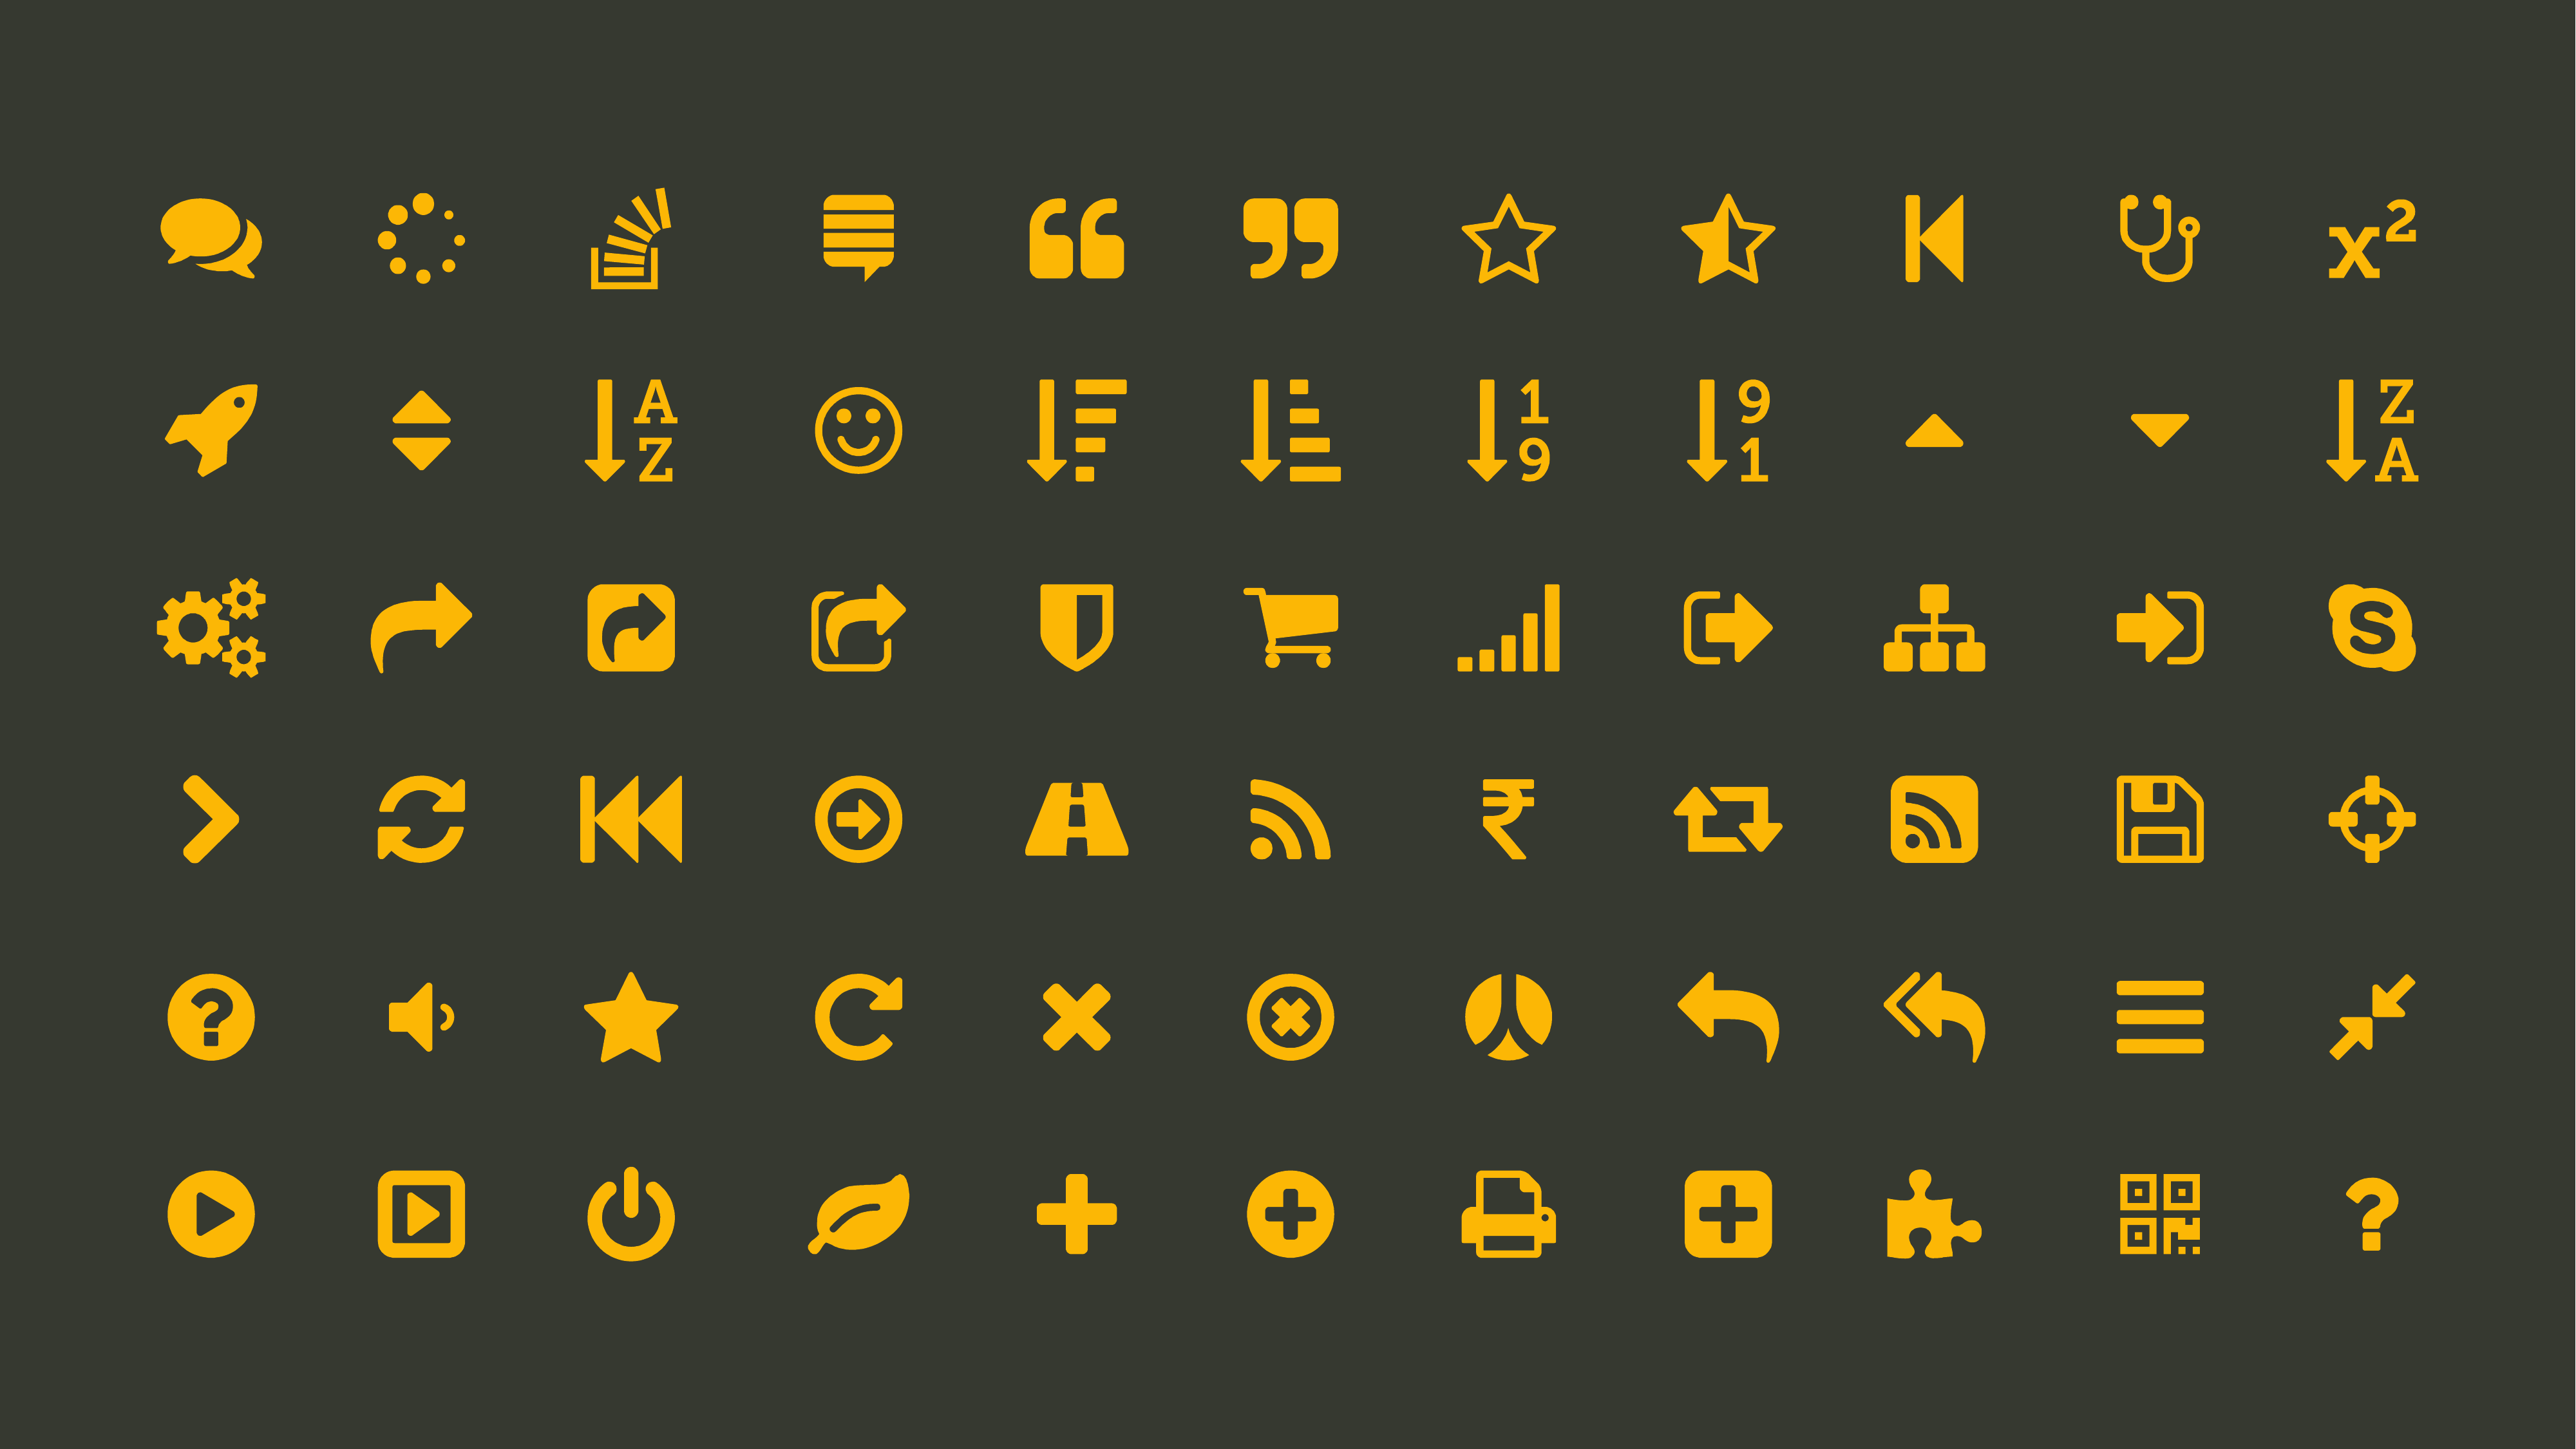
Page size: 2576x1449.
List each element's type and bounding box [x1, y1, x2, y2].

text_box [2329, 227, 2380, 278]
text_box [1519, 437, 1550, 482]
text_box [1685, 1170, 1772, 1258]
text_box [167, 1170, 255, 1258]
text_box [1891, 775, 1978, 863]
text_box [836, 408, 851, 424]
text_box [2326, 379, 2367, 482]
text_box [2372, 974, 2416, 1018]
text_box [2167, 591, 2204, 665]
text_box [1290, 437, 1330, 453]
text_box [1250, 779, 1331, 860]
text_box [639, 437, 673, 482]
text_box [631, 195, 661, 234]
text_box [1683, 591, 1720, 665]
text_box [379, 775, 466, 812]
text_box [823, 194, 894, 211]
text_box [603, 267, 644, 276]
text_box [1740, 437, 1768, 482]
text_box [2345, 1177, 2399, 1229]
text_box [823, 214, 894, 229]
text_box [1027, 379, 1067, 482]
text_box [2120, 1218, 2157, 1255]
text_box [2116, 981, 2204, 996]
text_box [389, 982, 433, 1052]
text_box [1025, 782, 1129, 856]
text_box [222, 578, 266, 620]
text_box [1467, 379, 1508, 482]
text_box [815, 775, 903, 863]
text_box [222, 636, 266, 678]
text_box [1243, 198, 1287, 279]
text_box [390, 257, 406, 274]
text_box [2385, 199, 2416, 242]
text_box [823, 232, 894, 248]
text_box [837, 435, 880, 457]
text_box [370, 582, 473, 674]
text_box [1075, 437, 1106, 453]
text_box [1294, 198, 1338, 279]
text_box [1043, 983, 1111, 1051]
text_box [454, 235, 466, 246]
text_box [407, 1192, 440, 1236]
text_box [444, 210, 453, 220]
text_box [1681, 193, 1776, 284]
text_box [634, 379, 677, 424]
text_box [160, 198, 240, 264]
text_box [811, 591, 891, 672]
text_box [1290, 379, 1309, 395]
text_box [603, 252, 645, 265]
text_box [1075, 379, 1127, 395]
text_box [388, 205, 408, 225]
text_box [655, 187, 672, 229]
text_box [587, 584, 675, 672]
text_box [1457, 584, 1560, 672]
text_box [1520, 379, 1549, 424]
text_box [808, 1174, 910, 1255]
text_box [392, 437, 451, 471]
text_box [1906, 413, 1964, 448]
text_box [823, 251, 894, 282]
text_box [1247, 1170, 1334, 1258]
text_box [2380, 379, 2414, 424]
text_box [1075, 408, 1116, 424]
text_box [412, 193, 435, 215]
text_box [1906, 972, 1985, 1063]
text_box [1461, 1170, 1557, 1258]
text_box [1250, 808, 1302, 860]
text_box [2120, 1174, 2157, 1211]
text_box [1029, 198, 1074, 279]
text_box [607, 234, 648, 254]
text_box [1739, 379, 1770, 424]
text_box [2328, 775, 2416, 863]
text_box [440, 1003, 455, 1031]
text_box [1482, 779, 1535, 860]
text_box [2178, 1189, 2186, 1197]
text_box [1081, 198, 1124, 279]
text_box [2116, 1039, 2204, 1054]
text_box [1465, 974, 1502, 1045]
text_box [2329, 1017, 2373, 1061]
text_box [2178, 1247, 2186, 1255]
text_box [585, 379, 625, 482]
text_box [1487, 1028, 1530, 1061]
text_box [1461, 193, 1557, 284]
text_box [624, 1166, 639, 1218]
text_box [1037, 1174, 1117, 1255]
text_box [2135, 1232, 2143, 1240]
text_box [836, 799, 881, 839]
text_box [195, 219, 262, 279]
text_box [826, 584, 906, 658]
text_box [815, 387, 903, 474]
text_box [1265, 653, 1280, 668]
text_box [2116, 775, 2204, 863]
text_box [1673, 786, 1747, 852]
text_box [2362, 1232, 2381, 1251]
text_box [377, 231, 397, 250]
text_box [1884, 972, 1920, 1037]
text_box [2328, 584, 2416, 672]
text_box [1710, 786, 1783, 852]
text_box [167, 974, 255, 1061]
text_box [1705, 593, 1773, 663]
text_box [1906, 194, 1964, 283]
text_box [1887, 1170, 1982, 1259]
text_box [2375, 437, 2419, 482]
text_box [2120, 194, 2201, 283]
text_box [1250, 837, 1273, 860]
text_box [165, 384, 258, 477]
text_box [591, 247, 658, 290]
text_box [1040, 584, 1113, 672]
text_box [377, 826, 464, 863]
text_box [2116, 593, 2184, 663]
text_box [1243, 587, 1338, 654]
text_box [1271, 998, 1311, 1037]
text_box [1247, 974, 1334, 1061]
text_box [1687, 379, 1728, 482]
text_box [2192, 1247, 2200, 1255]
text_box [815, 974, 903, 1061]
text_box [583, 972, 679, 1063]
text_box [1240, 379, 1282, 482]
text_box [1290, 466, 1341, 482]
text_box [587, 1181, 675, 1262]
text_box [2131, 413, 2190, 448]
text_box [1516, 974, 1552, 1045]
text_box [2163, 1218, 2200, 1255]
text_box [1075, 466, 1094, 482]
text_box [580, 775, 682, 863]
text_box [1678, 972, 1779, 1063]
text_box [1290, 408, 1320, 424]
text_box [1316, 654, 1331, 668]
text_box [614, 214, 653, 243]
text_box [183, 775, 240, 864]
text_box [392, 390, 451, 424]
text_box [866, 408, 881, 424]
text_box [2135, 1189, 2143, 1197]
text_box [377, 1170, 466, 1258]
text_box [156, 591, 230, 665]
text_box [1884, 584, 1985, 672]
text_box [2116, 1010, 2204, 1025]
text_box [2163, 1174, 2200, 1211]
text_box [442, 259, 455, 272]
text_box [416, 269, 431, 284]
